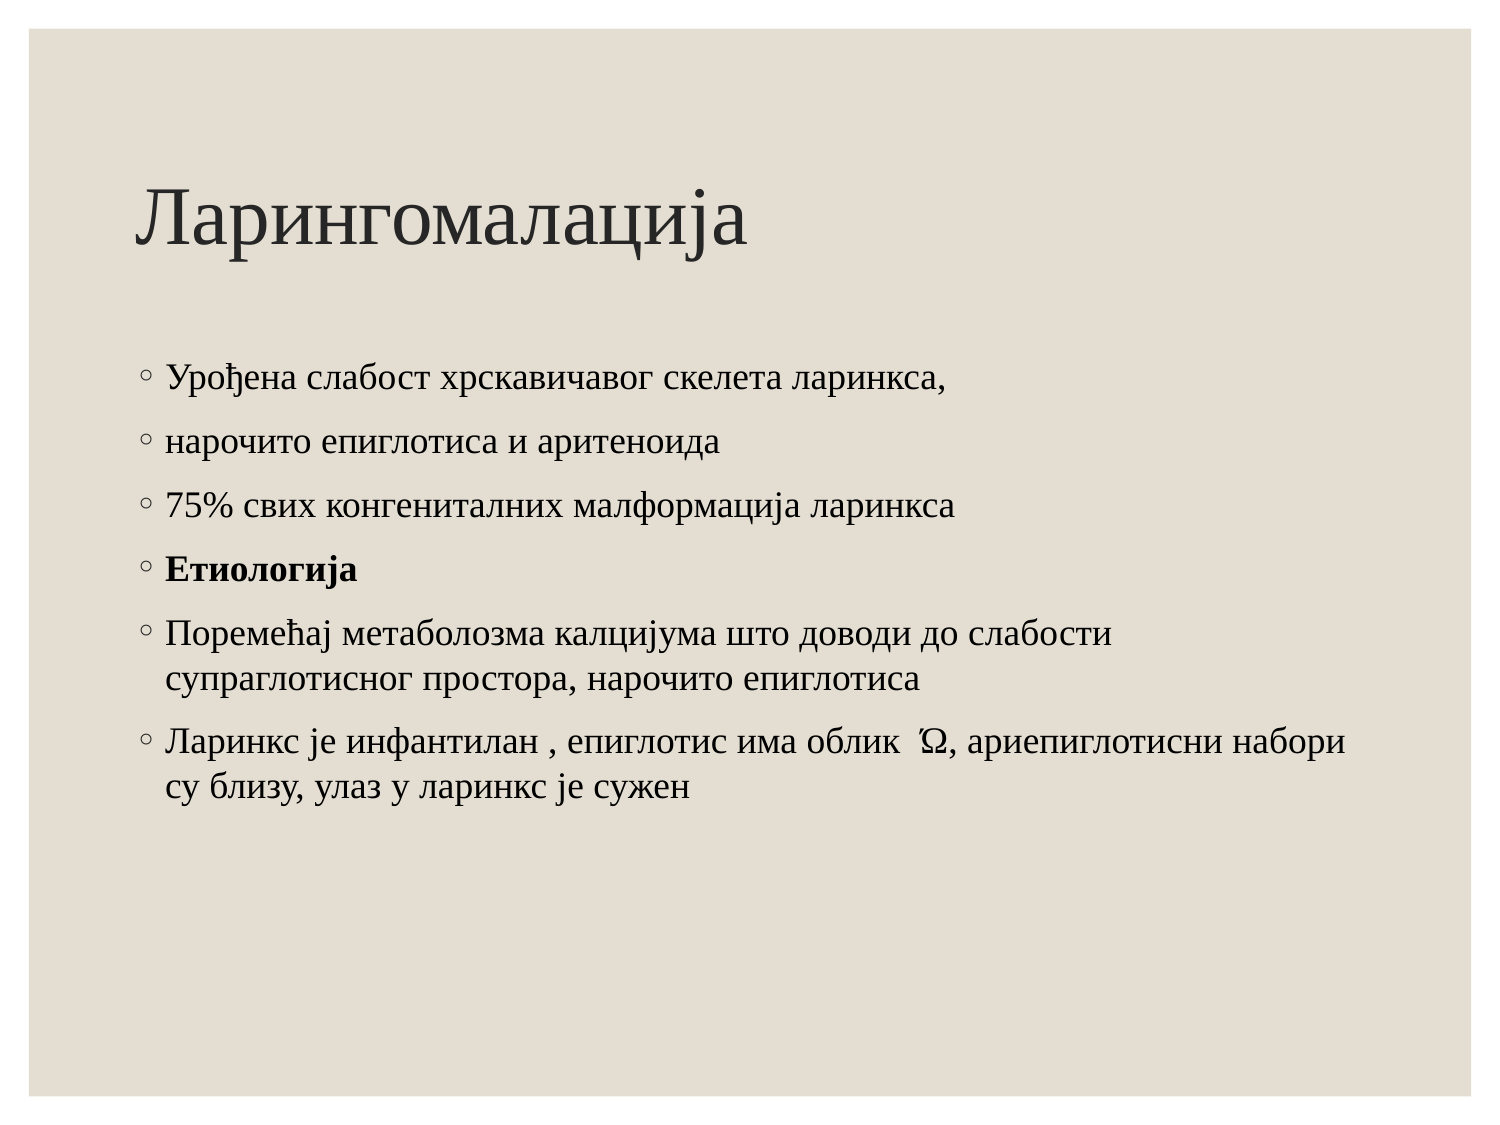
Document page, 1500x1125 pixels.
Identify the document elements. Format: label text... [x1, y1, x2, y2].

list Урођена слабост хрскавичавог скелета ларинкса, нарочито епиглотиса и аритеноида 75% свих конгениталних малформација ларинкса Етиологија Поремећај метаболозма калцијума што доводи до слабости супраглотисног простора, нарочито епиглотиса Ларинкс је инфантилан , епиглотис има облик Ώ, ариепиглотисни набори су близу, улаз у ларинкс је сужен [120, 345, 1380, 990]
title Ларингомалација [120, 105, 1380, 331]
